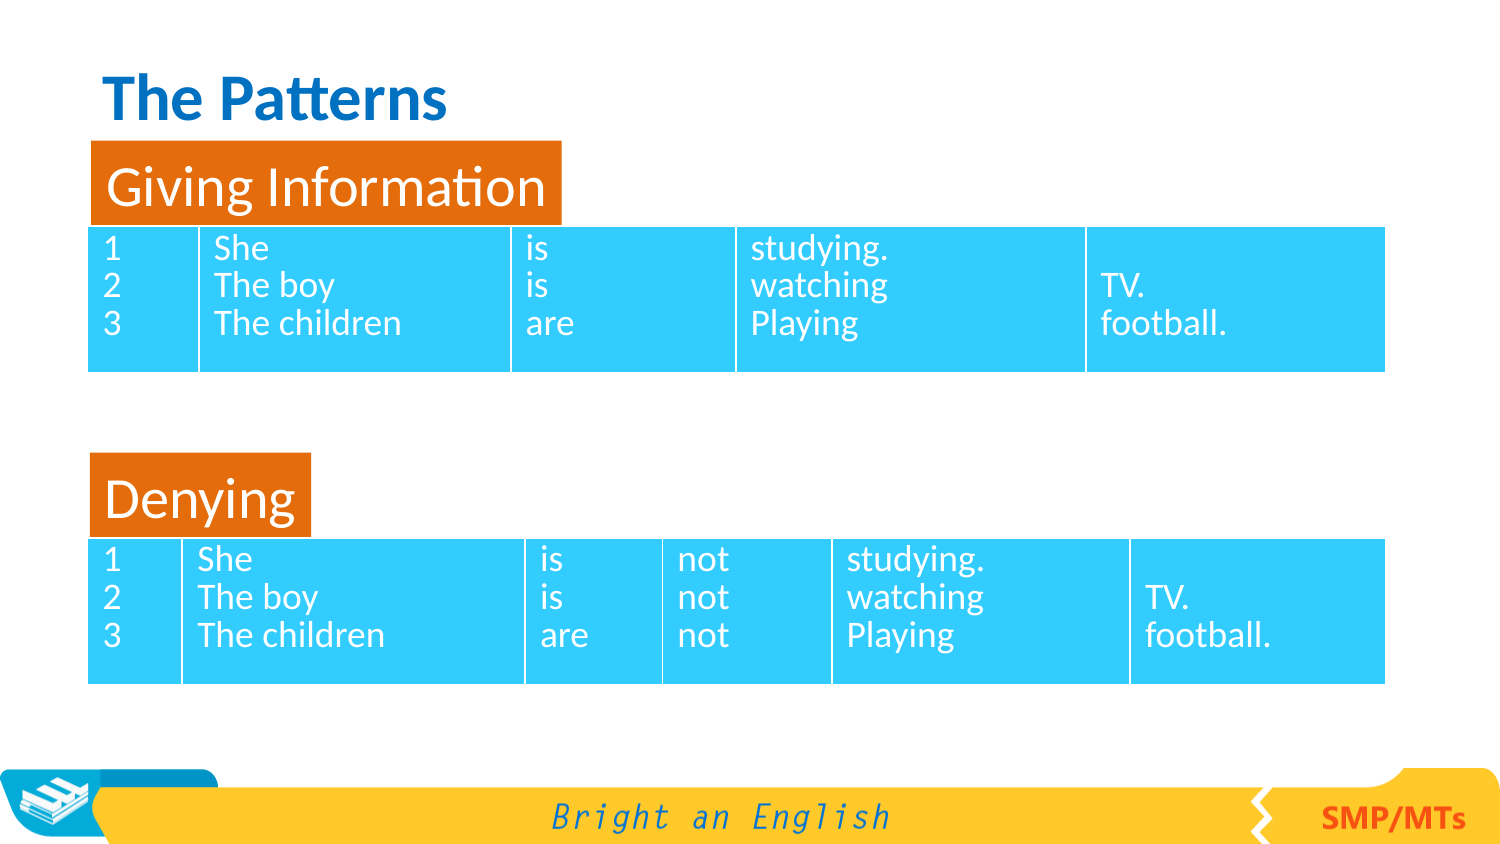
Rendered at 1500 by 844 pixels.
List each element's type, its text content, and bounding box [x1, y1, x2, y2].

table_header studying. watching Playing [833, 539, 1129, 684]
table_header is is are [512, 227, 735, 372]
picture [20, 778, 88, 823]
text_box Denying [89, 452, 312, 537]
table_header She The boy The children [200, 227, 510, 372]
text_box Giving Information [91, 140, 562, 225]
table_header TV. football. [1087, 227, 1385, 372]
table_header TV. football. [1131, 539, 1385, 684]
picture [0, 768, 1500, 844]
table_header 1 2 3 [88, 227, 198, 372]
table_header not not not [663, 539, 831, 684]
table_header 1 2 3 [88, 539, 181, 684]
text_box The Patterns [87, 46, 1075, 142]
table_header She The boy The children [183, 539, 524, 684]
table_header studying. watching Playing [737, 227, 1085, 372]
table_header is is are [526, 539, 662, 684]
